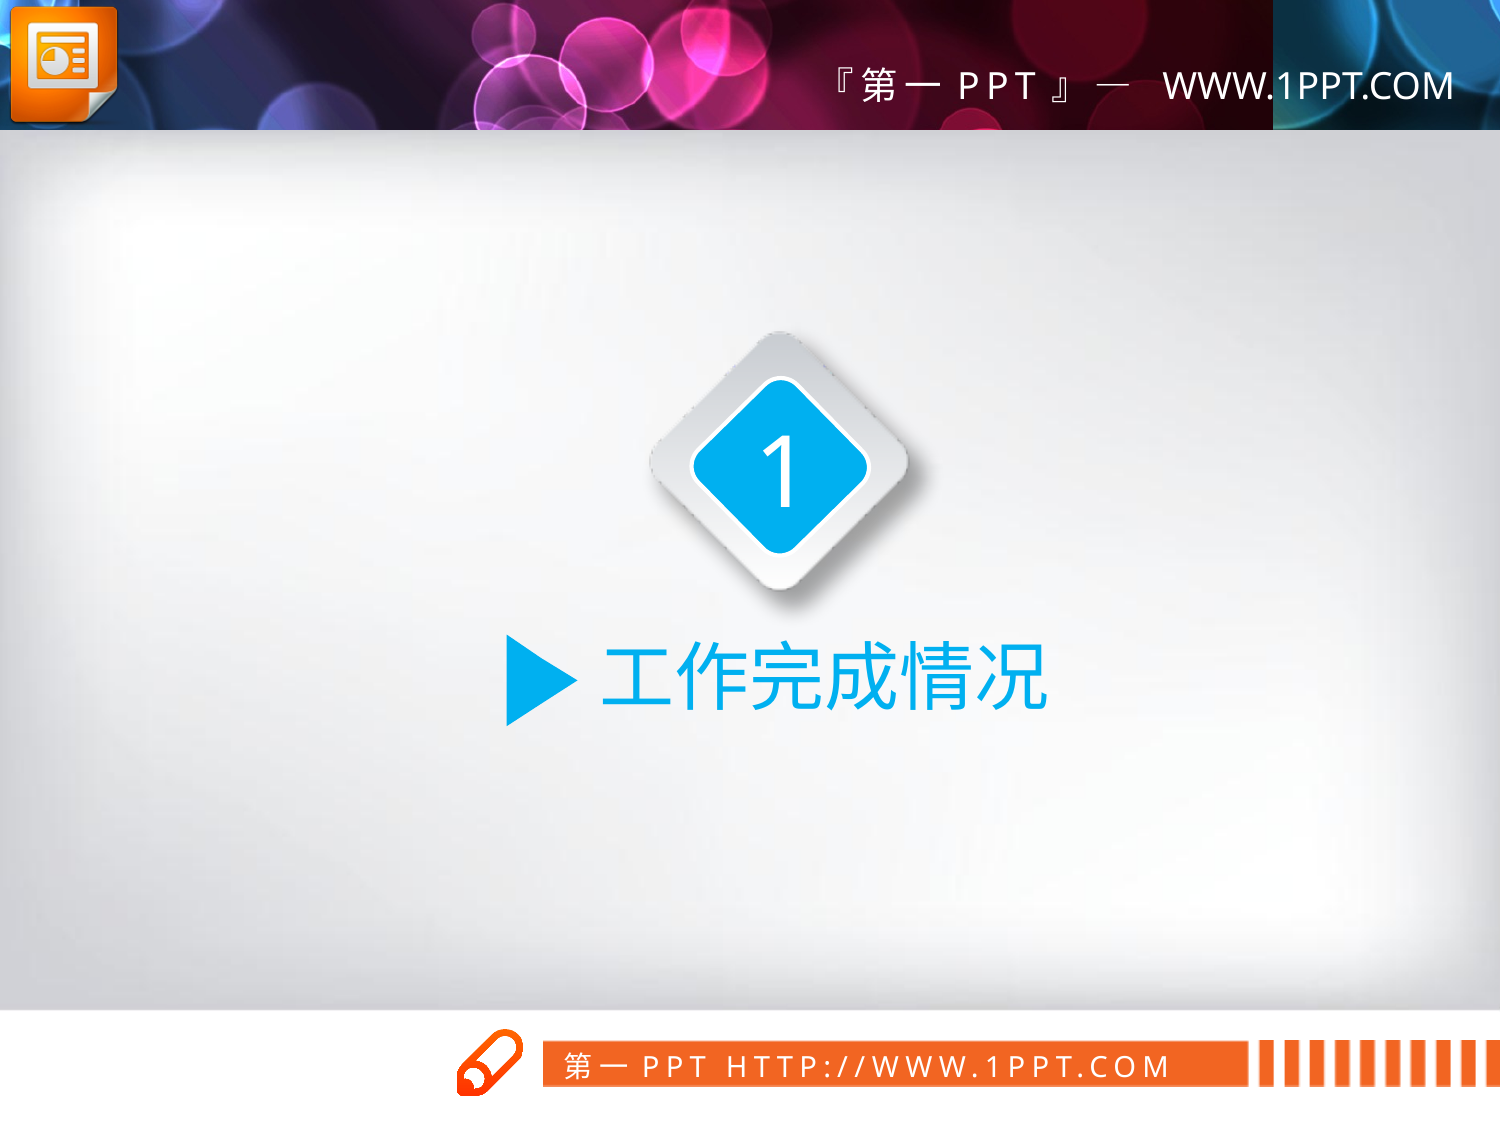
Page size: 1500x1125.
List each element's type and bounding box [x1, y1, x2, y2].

text_box [619, 302, 940, 620]
picture [0, 0, 1500, 1012]
picture [543, 1040, 1500, 1087]
text_box [506, 621, 1079, 729]
